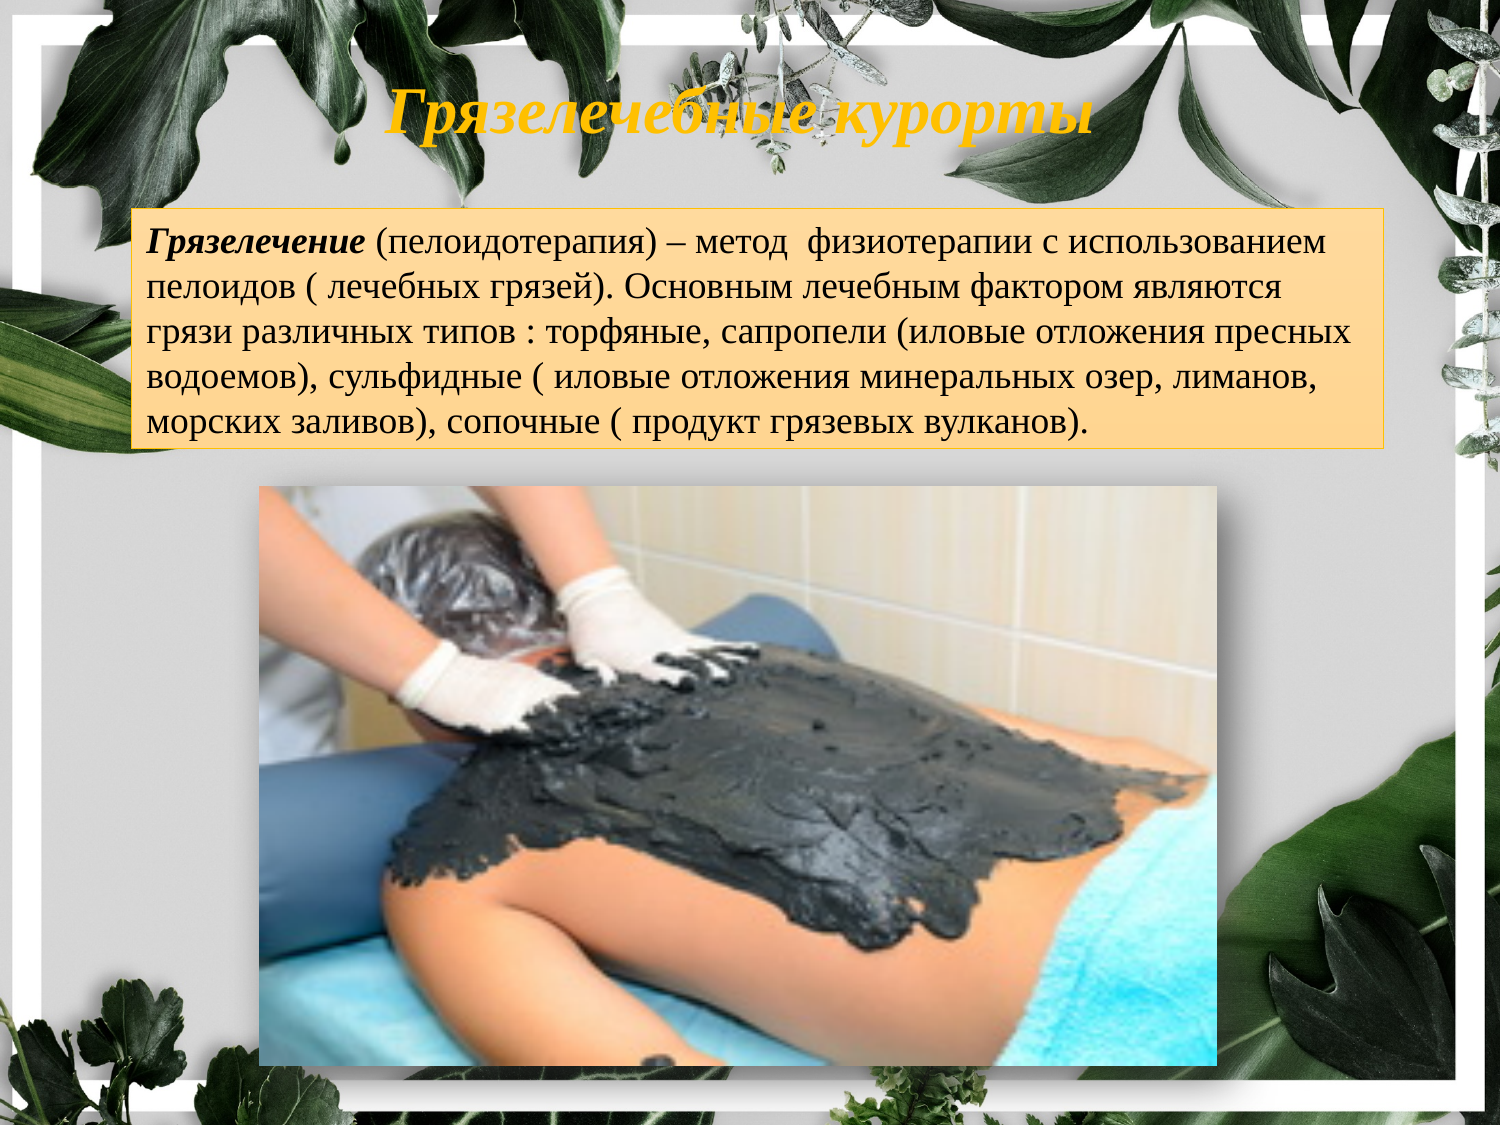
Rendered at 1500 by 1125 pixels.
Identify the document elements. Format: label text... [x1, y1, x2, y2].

text_box Грязелечение (пелоидотерапия) – метод физиотерапии с использованием пелоидов ( лечебных грязей). Основным лечебным фактором являются грязи различных типов : торфяные, сапропели (иловые отложения пресных водоемов), сульфидные ( иловые отложения минеральных озер, лиманов, морских заливов), сопочные ( продукт грязевых вулканов). [131, 208, 1384, 449]
picture [0, 0, 1500, 1125]
text_box Грязелечебные курорты [371, 59, 1111, 155]
